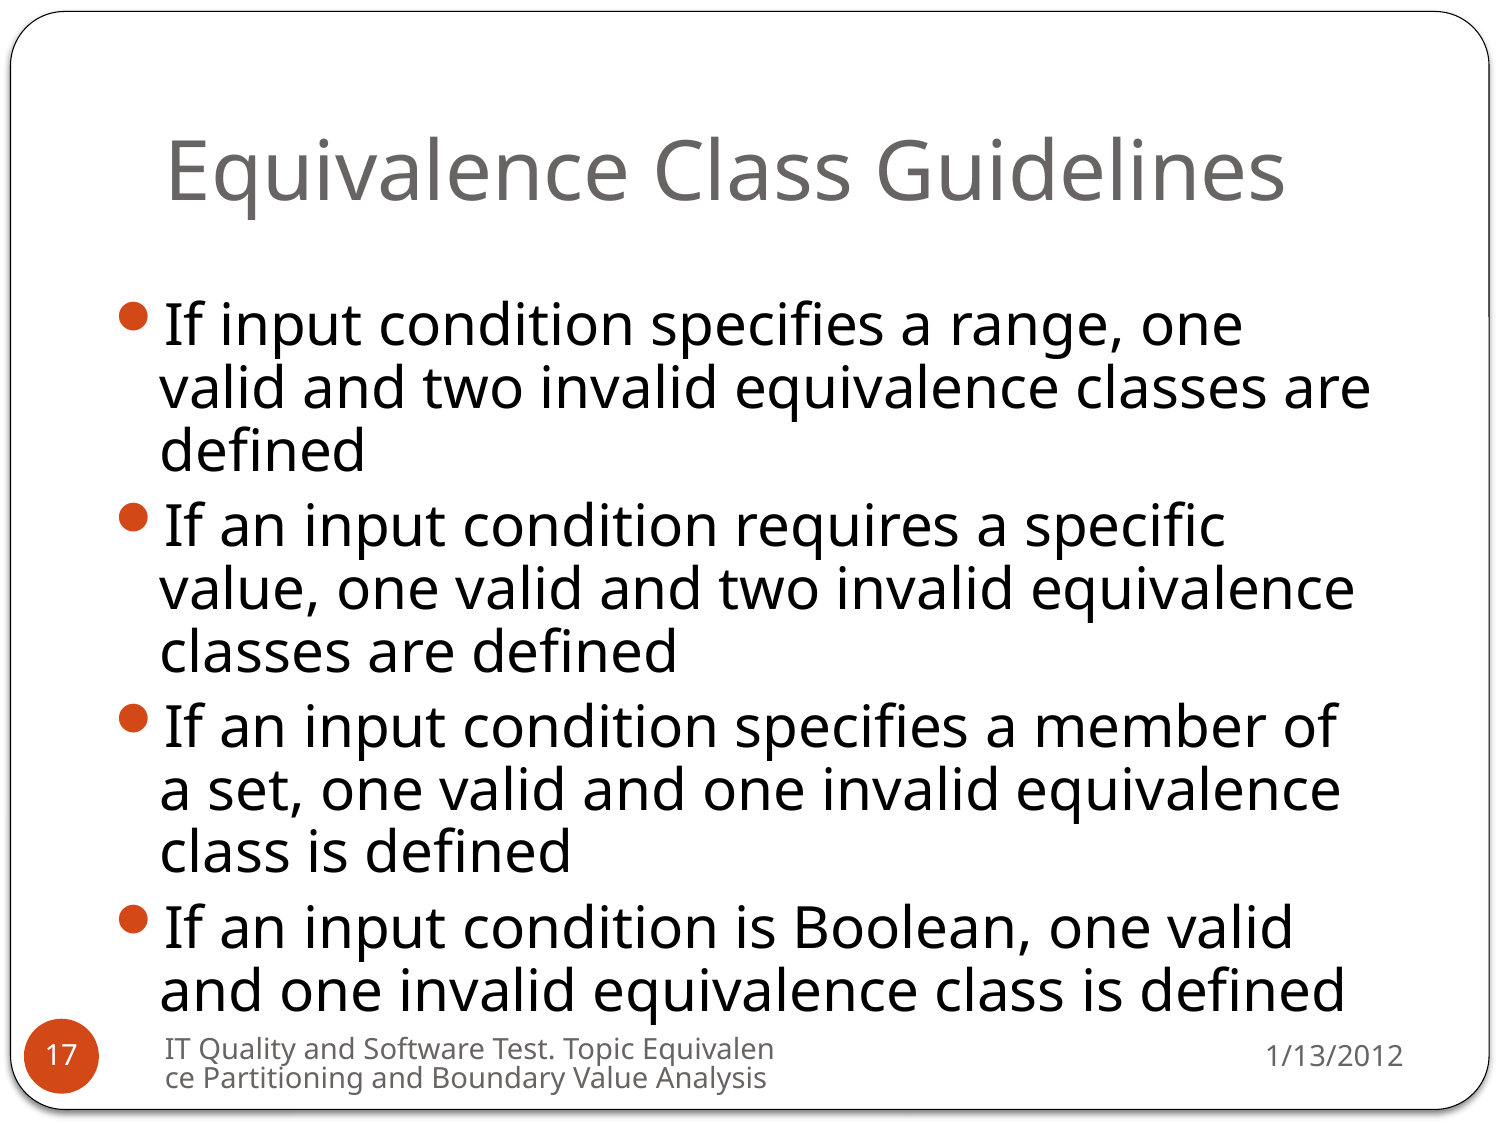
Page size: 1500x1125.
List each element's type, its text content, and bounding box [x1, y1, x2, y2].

title Equivalence Class Guidelines [150, 45, 1425, 233]
footer IT Quality and Software Test. Topic Equivalence Partitioning and Boundary Value Analysis [150, 1025, 800, 1088]
list If input condition specifies a range, one valid and two invalid equivalence classes are defined If an input condition requires a specific value, one valid and two invalid equivalence classes are defined If an input condition specifies a member of a set, one valid and one invalid equivalence class is defined If an input condition is Boolean, one valid and one invalid equivalence class is defined [99, 287, 1400, 1025]
slide_number 17 [23, 1018, 99, 1094]
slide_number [1012, 1015, 1419, 1094]
